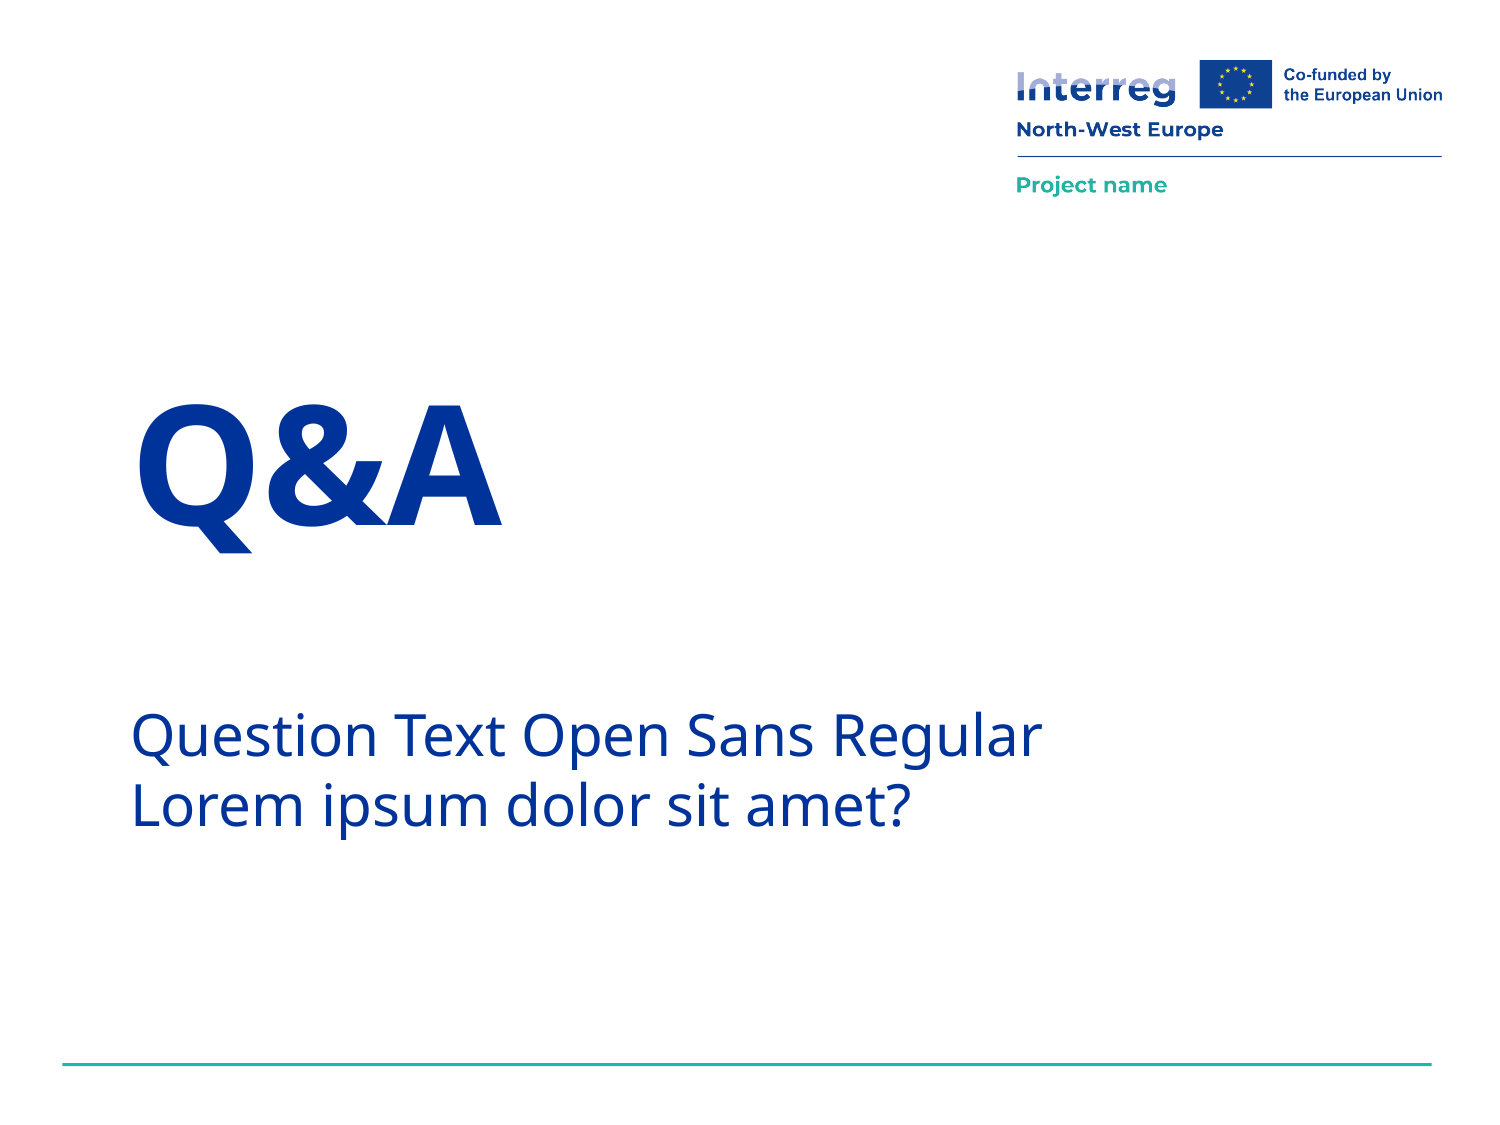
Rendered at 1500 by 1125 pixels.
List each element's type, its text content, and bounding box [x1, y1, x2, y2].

picture [958, 0, 1500, 252]
text_box Q&A Question Text Open Sans Regular Lorem ipsum dolor sit amet? [115, 350, 1391, 998]
